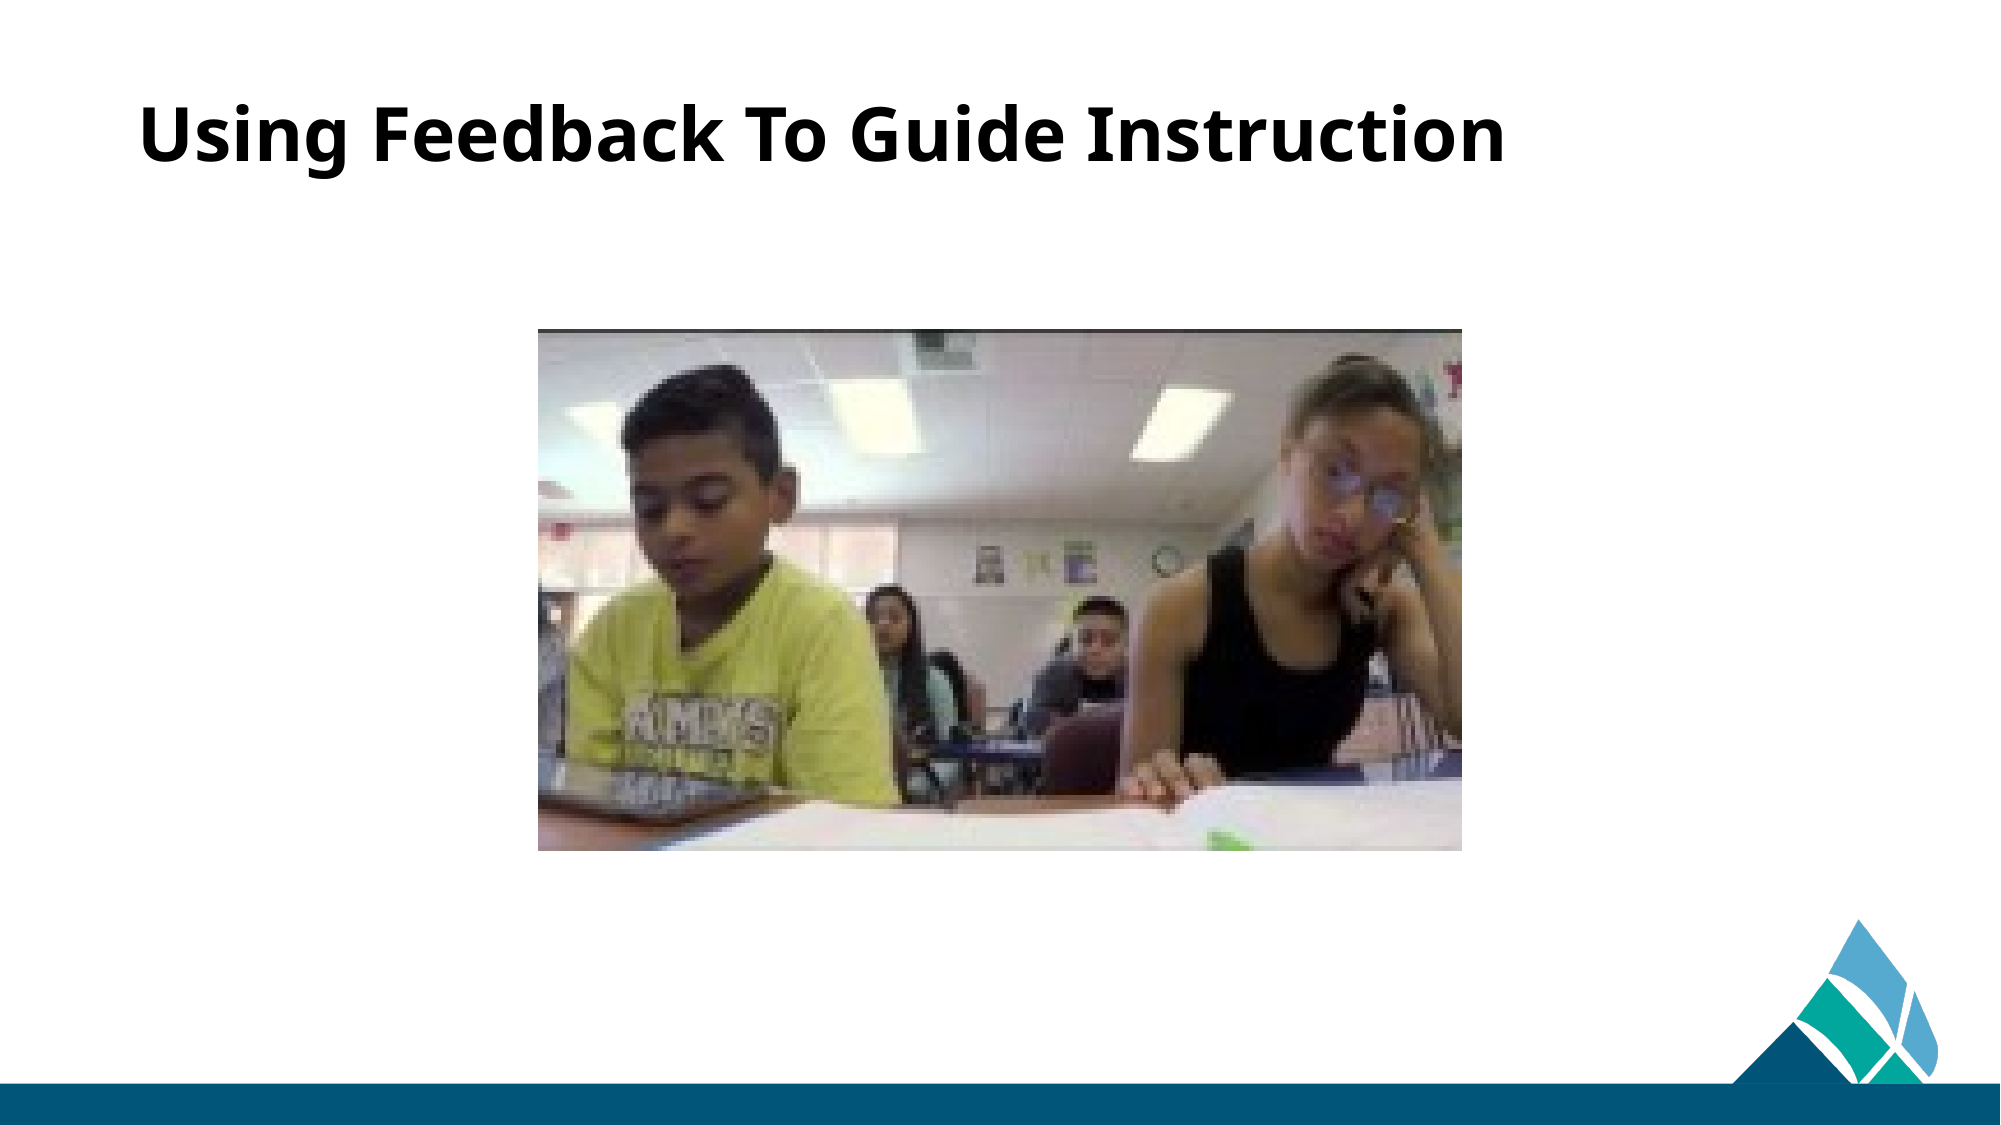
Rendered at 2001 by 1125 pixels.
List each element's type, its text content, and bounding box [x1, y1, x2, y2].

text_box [537, 328, 1463, 852]
title Using Feedback To Guide Instruction [137, 59, 1863, 203]
picture [1732, 919, 1938, 1083]
